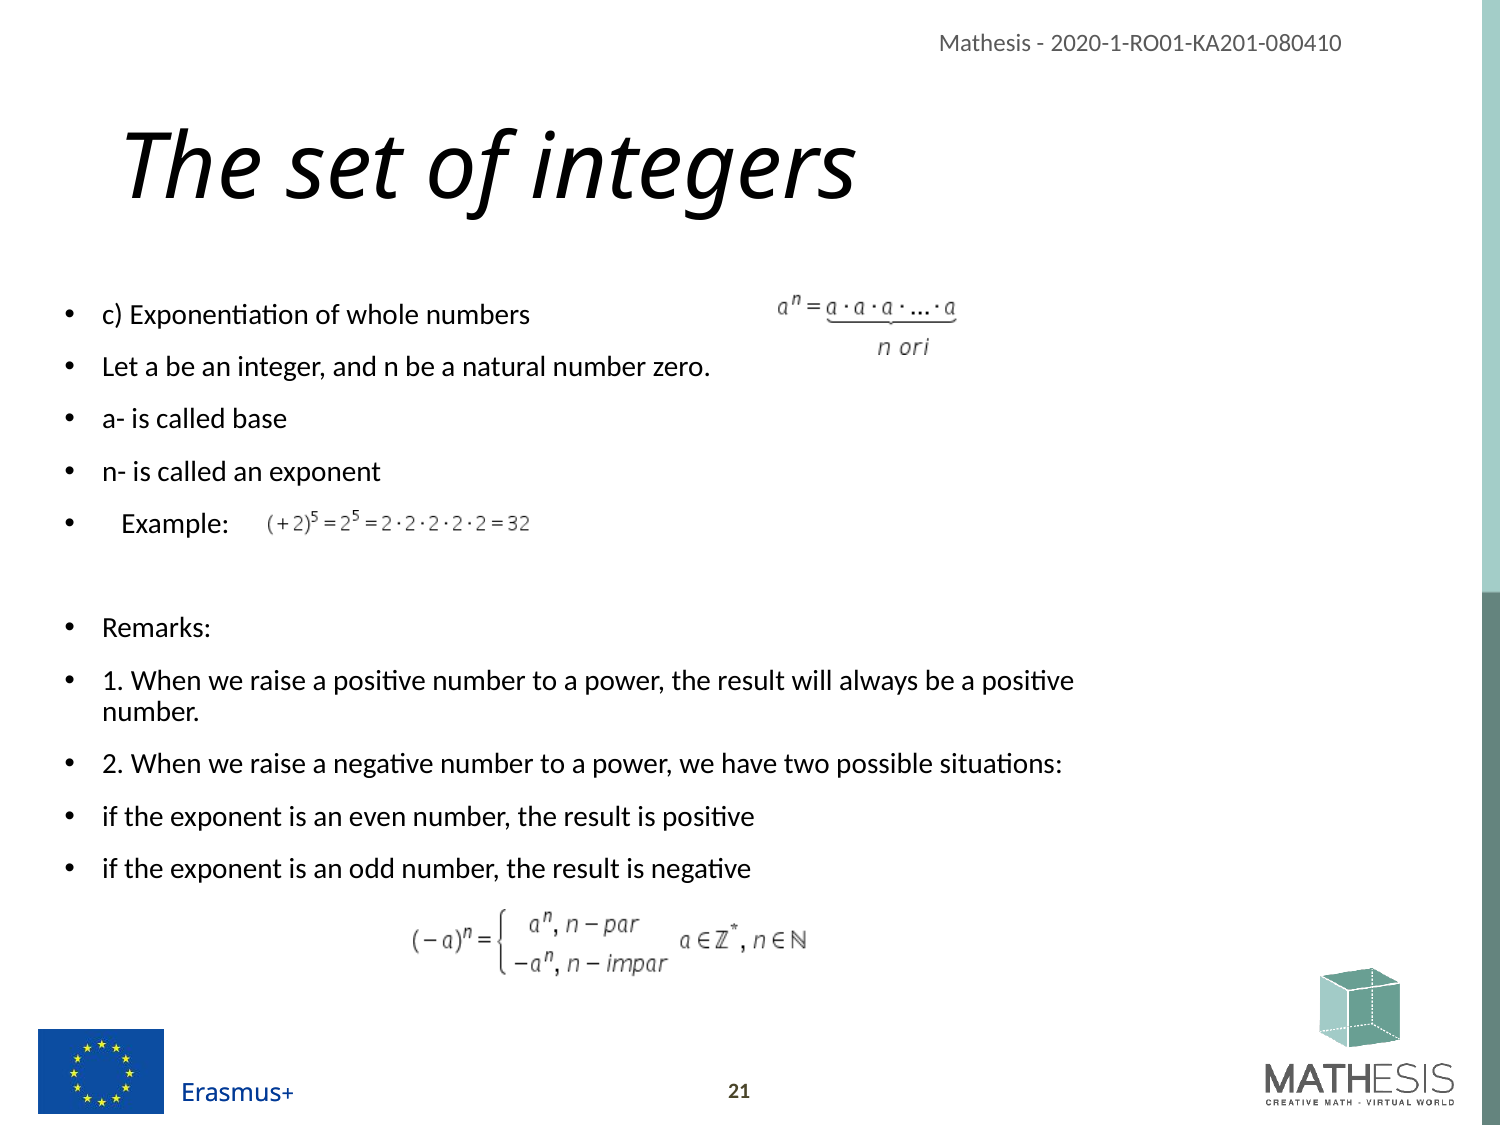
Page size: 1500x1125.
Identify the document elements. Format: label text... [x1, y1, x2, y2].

picture [267, 510, 531, 551]
picture [38, 1029, 164, 1114]
list c) Exponentiation of whole numbers Let a be an integer, and n be a natural number zero. a- is called base n- is called an exponent Example: Remarks: 1. When we raise a positive number to a power, the result will always be a positive number. 2. When we raise a negative number to a power, we have two possible situations: if the exponent is an even number, the result is positive if the exponent is an odd number, the result is negative [49, 291, 1108, 770]
title The set of integers [103, 59, 1397, 278]
picture [777, 291, 958, 355]
picture [412, 909, 807, 988]
